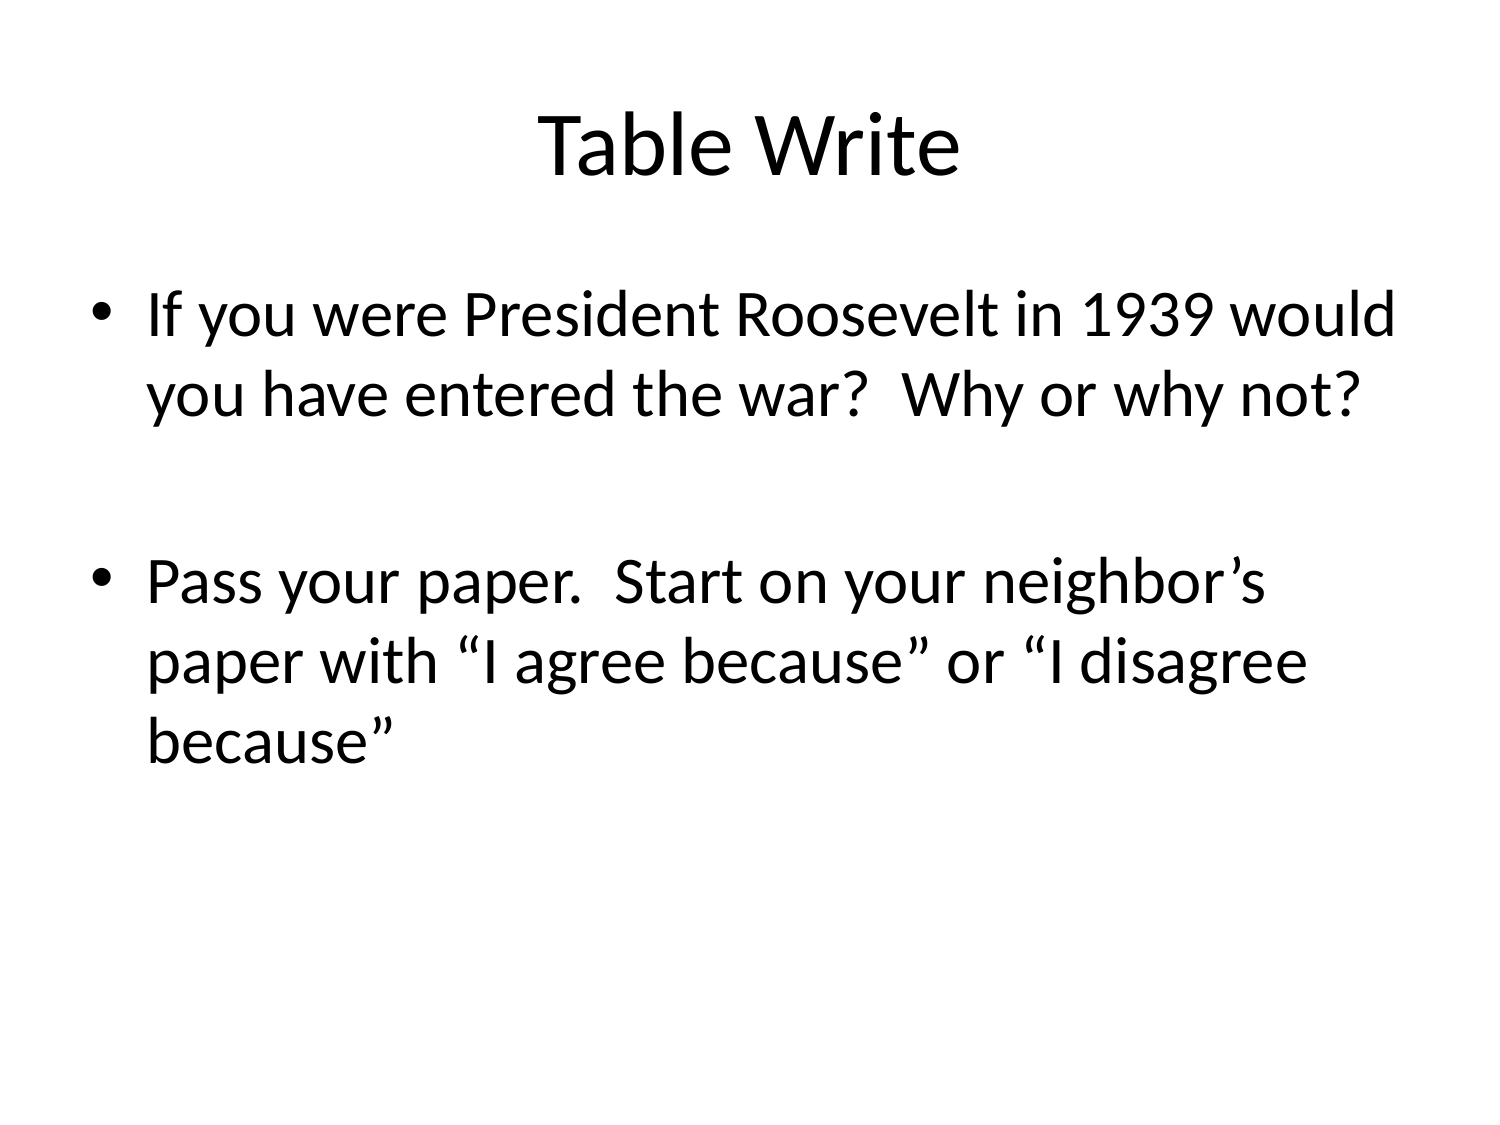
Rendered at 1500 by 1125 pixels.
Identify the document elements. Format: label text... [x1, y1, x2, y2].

list If you were President Roosevelt in 1939 would you have entered the war? Why or why not? Pass your paper. Start on your neighbor’s paper with “I agree because” or “I disagree because” [75, 262, 1425, 1005]
title Table Write [75, 45, 1425, 233]
